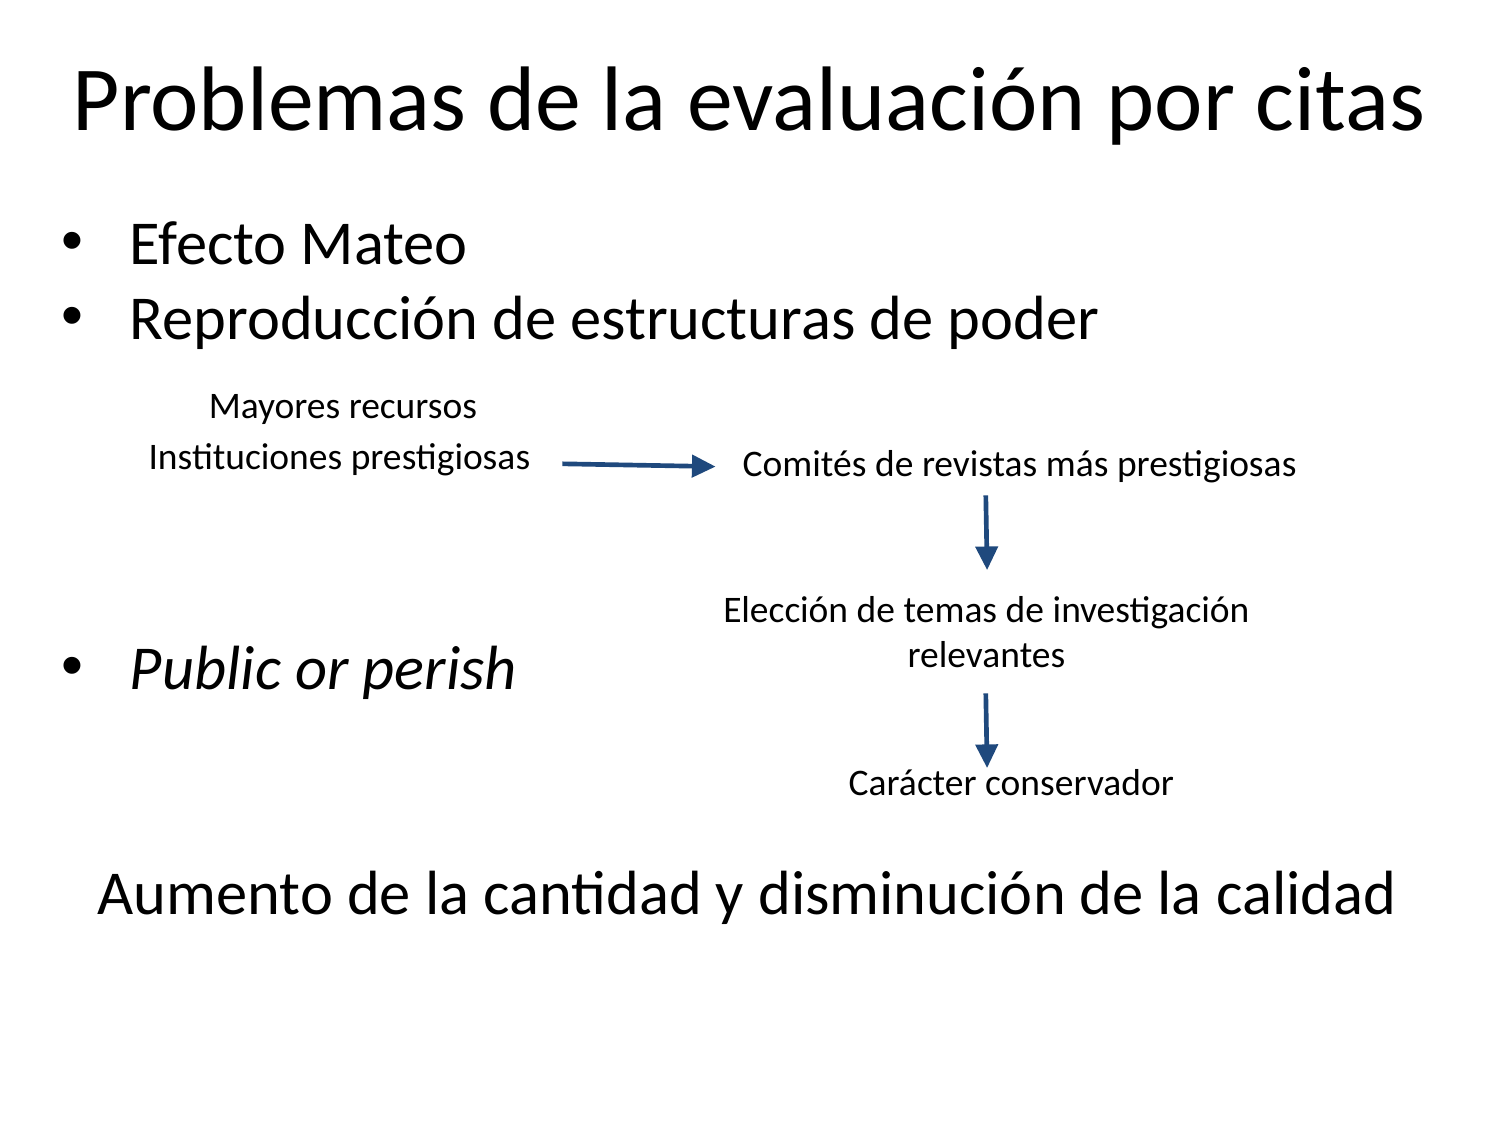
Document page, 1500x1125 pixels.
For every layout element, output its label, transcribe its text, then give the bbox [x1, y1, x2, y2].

text_box Carácter conservador [662, 742, 1360, 853]
title Problemas de la evaluación por citas [46, 0, 1454, 187]
text_box Comités de revistas más prestigiosas [727, 424, 1425, 535]
list Efecto Mateo Reproducción de estructuras de poder Mayores recursos Instituciones prestigiosas Public or perish Aumento de la cantidad y disminución de la calidad [40, 187, 1460, 988]
text_box Elección de temas de investigación relevantes [637, 569, 1336, 680]
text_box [562, 463, 716, 467]
